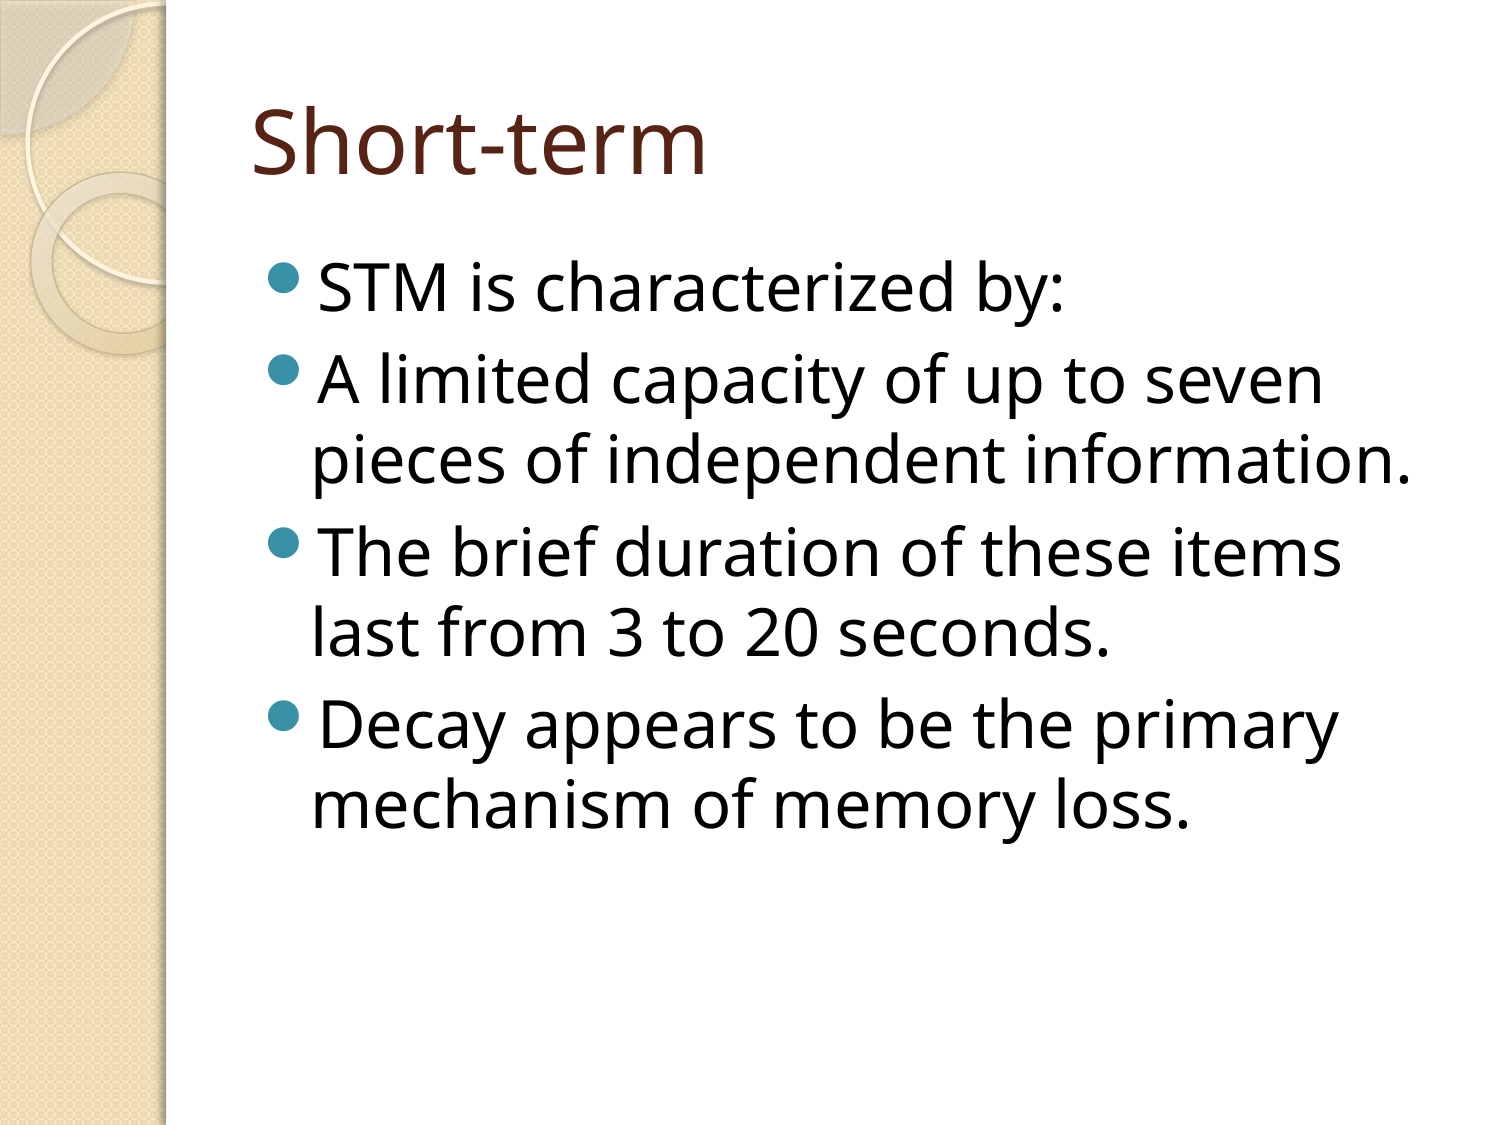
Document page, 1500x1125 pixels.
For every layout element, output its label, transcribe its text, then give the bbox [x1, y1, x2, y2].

title Short-term [235, 45, 1466, 233]
list STM is characterized by: A limited capacity of up to seven pieces of independent information. The brief duration of these items last from 3 to 20 seconds. Decay appears to be the primary mechanism of memory loss. [235, 237, 1466, 1025]
